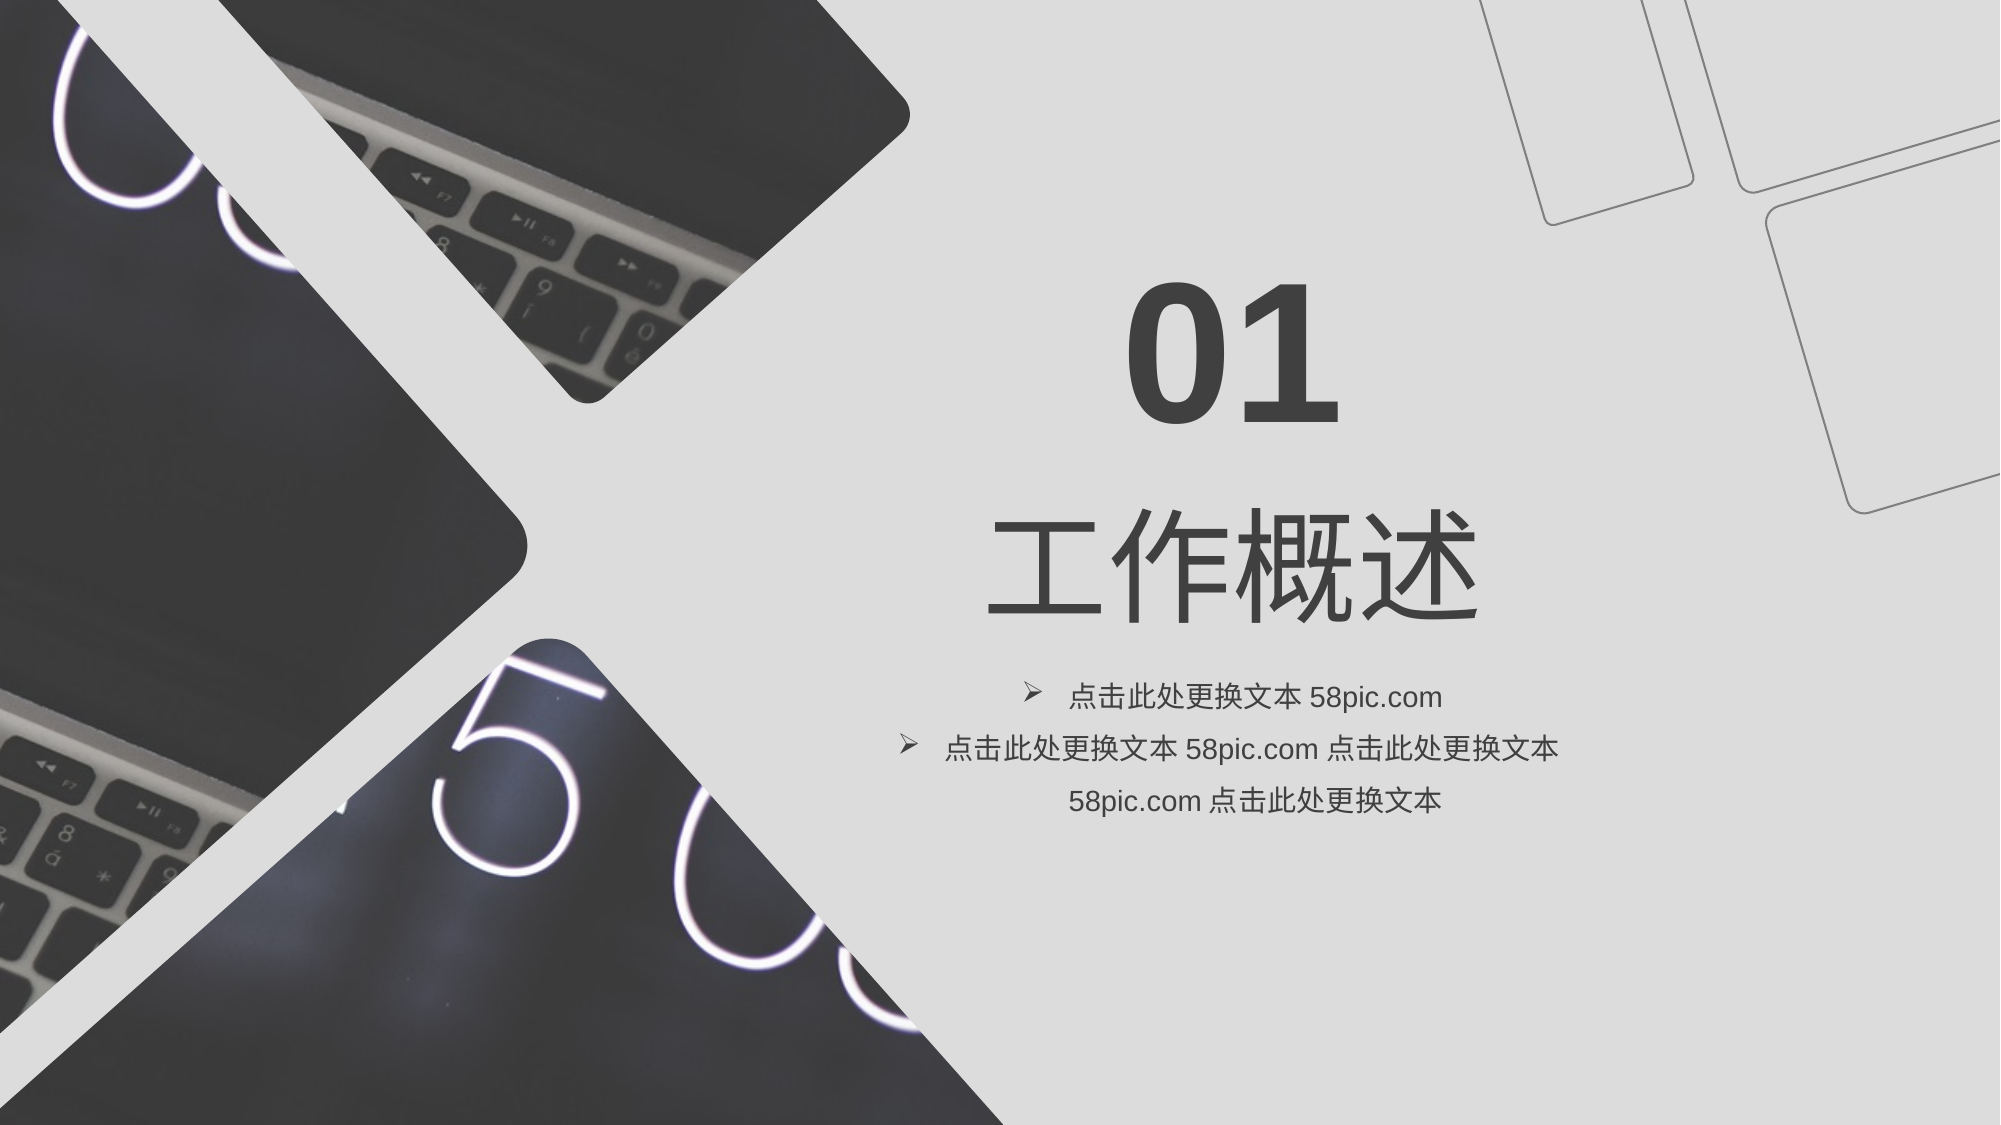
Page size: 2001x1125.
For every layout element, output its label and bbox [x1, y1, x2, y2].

text_box [0, 0, 995, 1125]
text_box [619, 240, 1846, 821]
picture [995, 1115, 1004, 1125]
text_box [1575, 0, 2000, 512]
